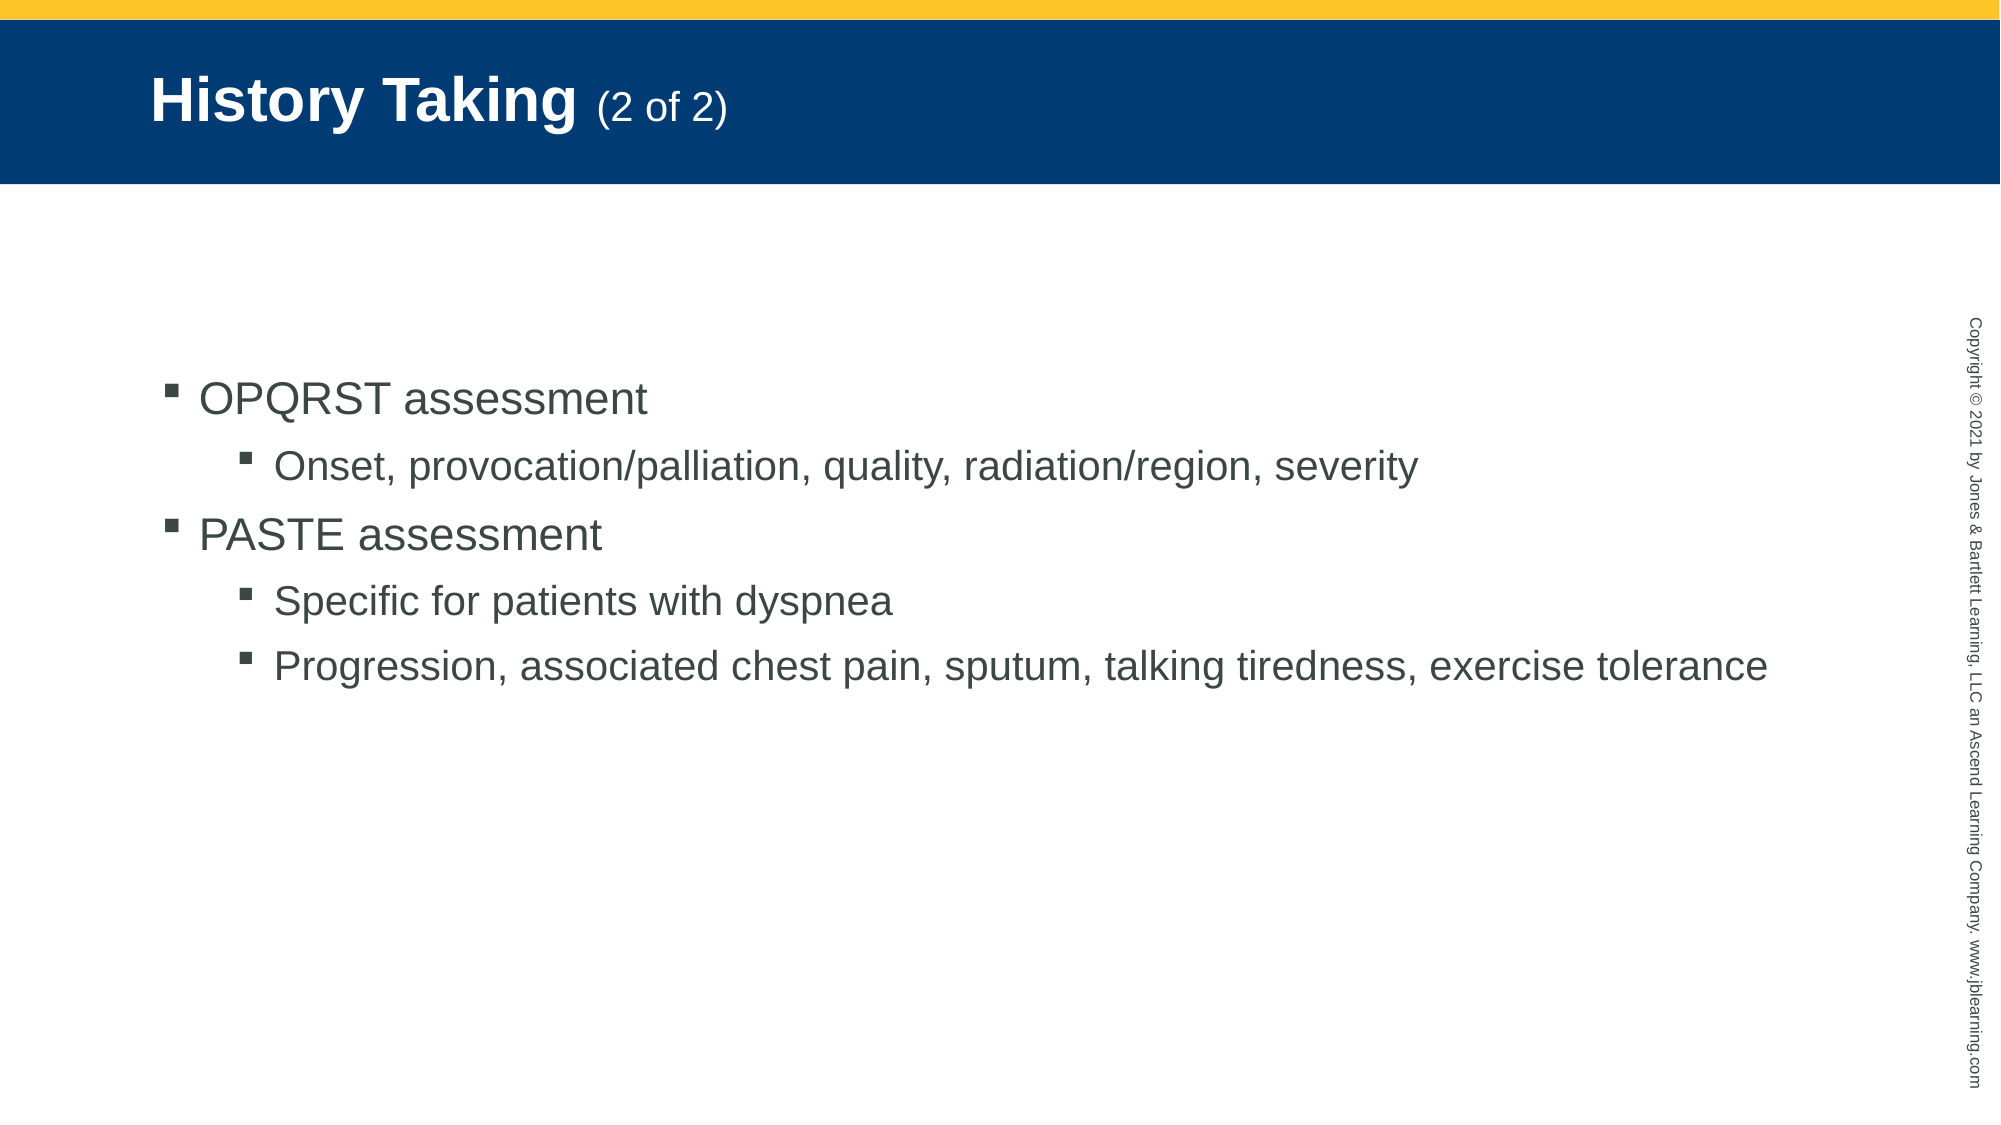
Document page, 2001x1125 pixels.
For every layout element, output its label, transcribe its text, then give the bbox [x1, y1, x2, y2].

title History Taking (2 of 2) [0, 19, 2000, 185]
list OPQRST assessment Onset, provocation/palliation, quality, radiation/region, severity PASTE assessment Specific for patients with dyspnea Progression, associated chest pain, sputum, talking tiredness, exercise tolerance [146, 361, 1859, 1016]
